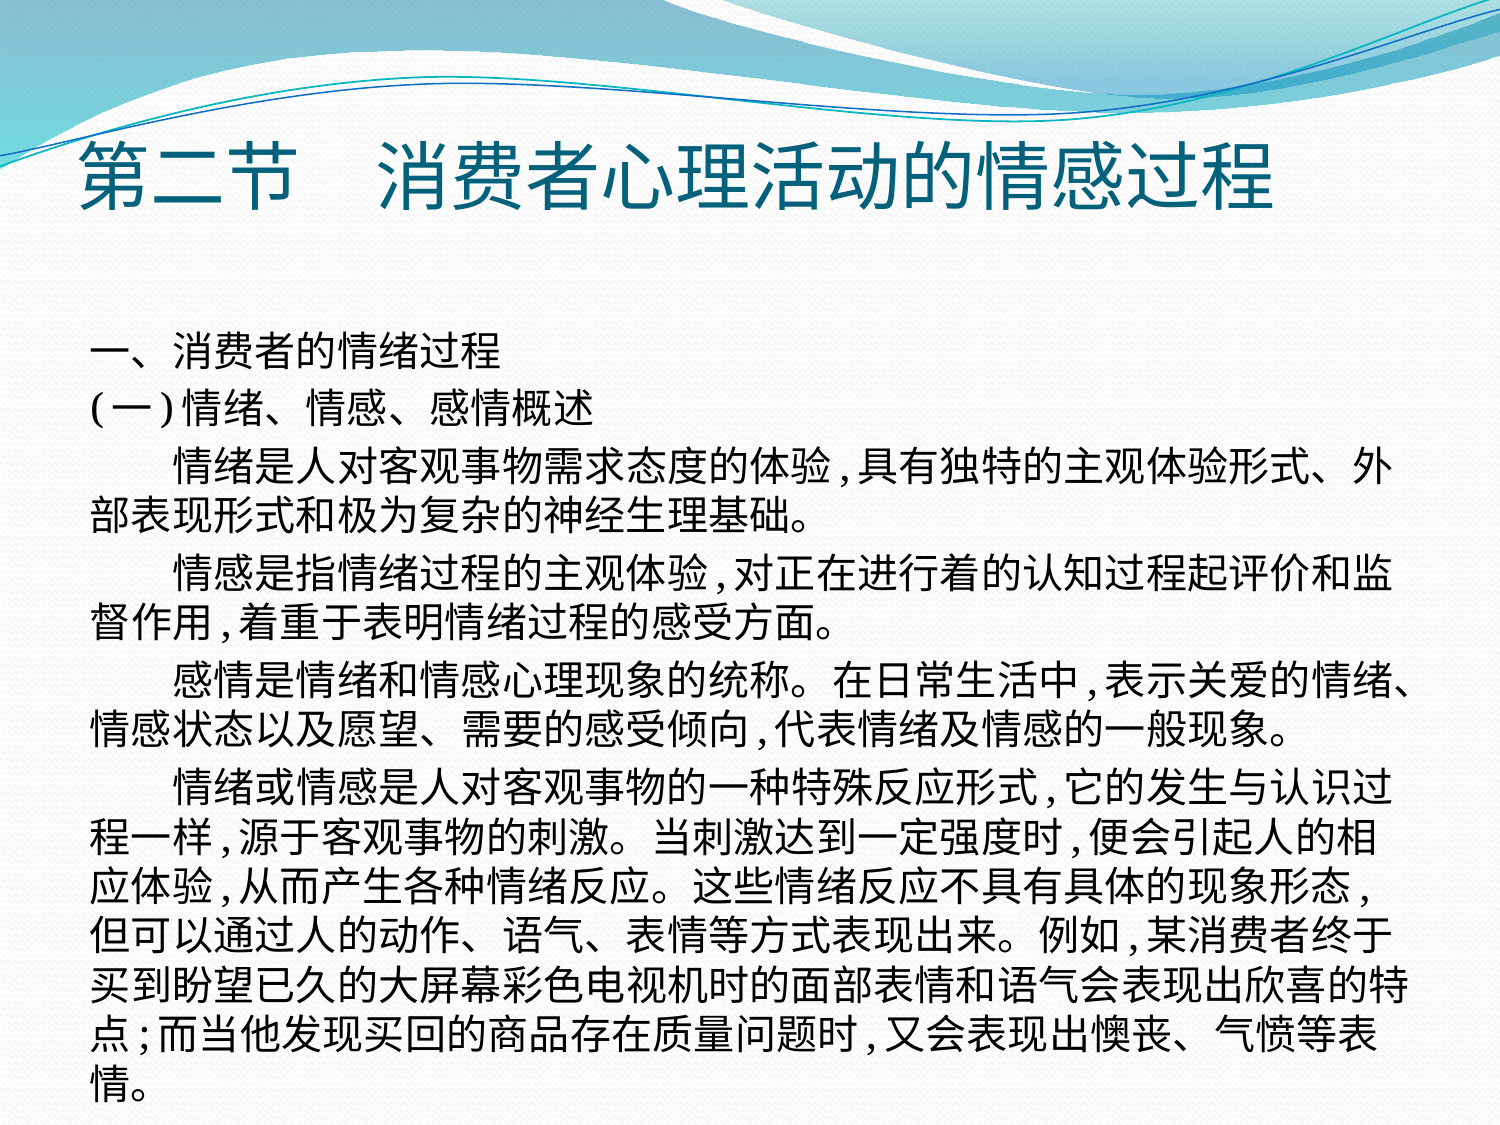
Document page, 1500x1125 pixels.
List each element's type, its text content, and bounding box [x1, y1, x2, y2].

title 第二节 消费者心理活动的情感过程 [75, 115, 1425, 220]
list 一、消费者的情绪过程 (一)情绪、情感、感情概述 情绪是人对客观事物需求态度的体验,具有独特的主观体验形式、外部表现形式和极为复杂的神经生理基础。 情感是指情绪过程的主观体验,对正在进行着的认知过程起评价和监督作用,着重于表明情绪过程的感受方面。 感情是情绪和情感心理现象的统称。在日常生活中,表示关爱的情绪、情感状态以及愿望、需要的感受倾向,代表情绪及情感的一般现象。 情绪或情感是人对客观事物的一种特殊反应形式,它的发生与认识过程一样,源于客观事物的刺激。当刺激达到一定强度时,便会引起人的相应体验,从而产生各种情绪反应。这些情绪反应不具有具体的现象形态,但可以通过人的动作、语气、表情等方式表现出来。例如,某消费者终于买到盼望已久的大屏幕彩色电视机时的面部表情和语气会表现出欣喜的特点;而当他发现买回的商品存在质量问题时,又会表现出懊丧、气愤等表情。 [75, 317, 1425, 1125]
